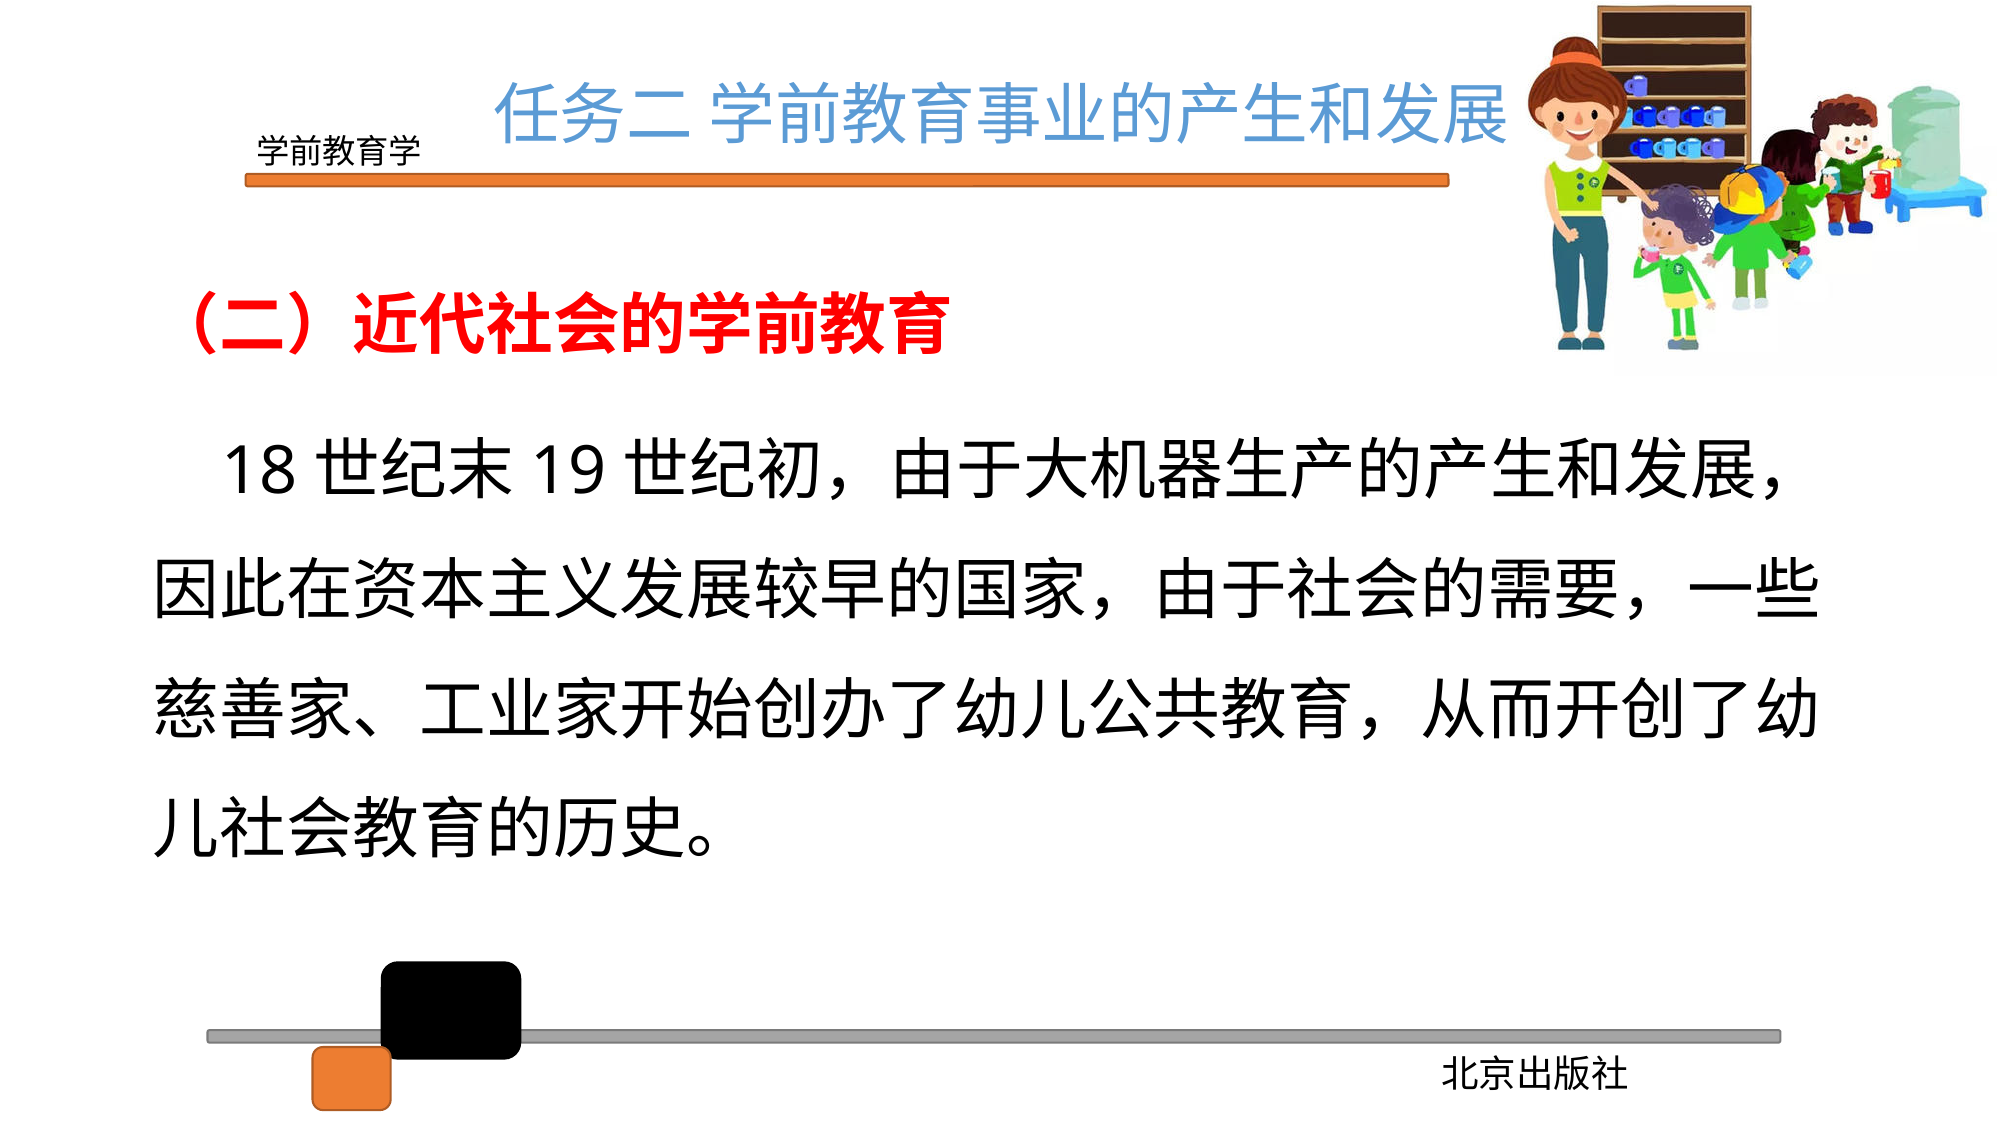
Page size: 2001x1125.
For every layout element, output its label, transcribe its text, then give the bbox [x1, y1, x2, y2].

picture [1512, 0, 2000, 377]
text_box 任务二 学前教育事业的产生和发展 [478, 64, 1512, 160]
text_box （二）近代社会的学前教育 18世纪末19世纪初，由于大机器生产的产生和发展，因此在资本主义发展较早的国家，由于社会的需要，一些慈善家、工业家开始创办了幼儿公共教育，从而开创了幼儿社会教育的历史。 [137, 234, 1903, 874]
